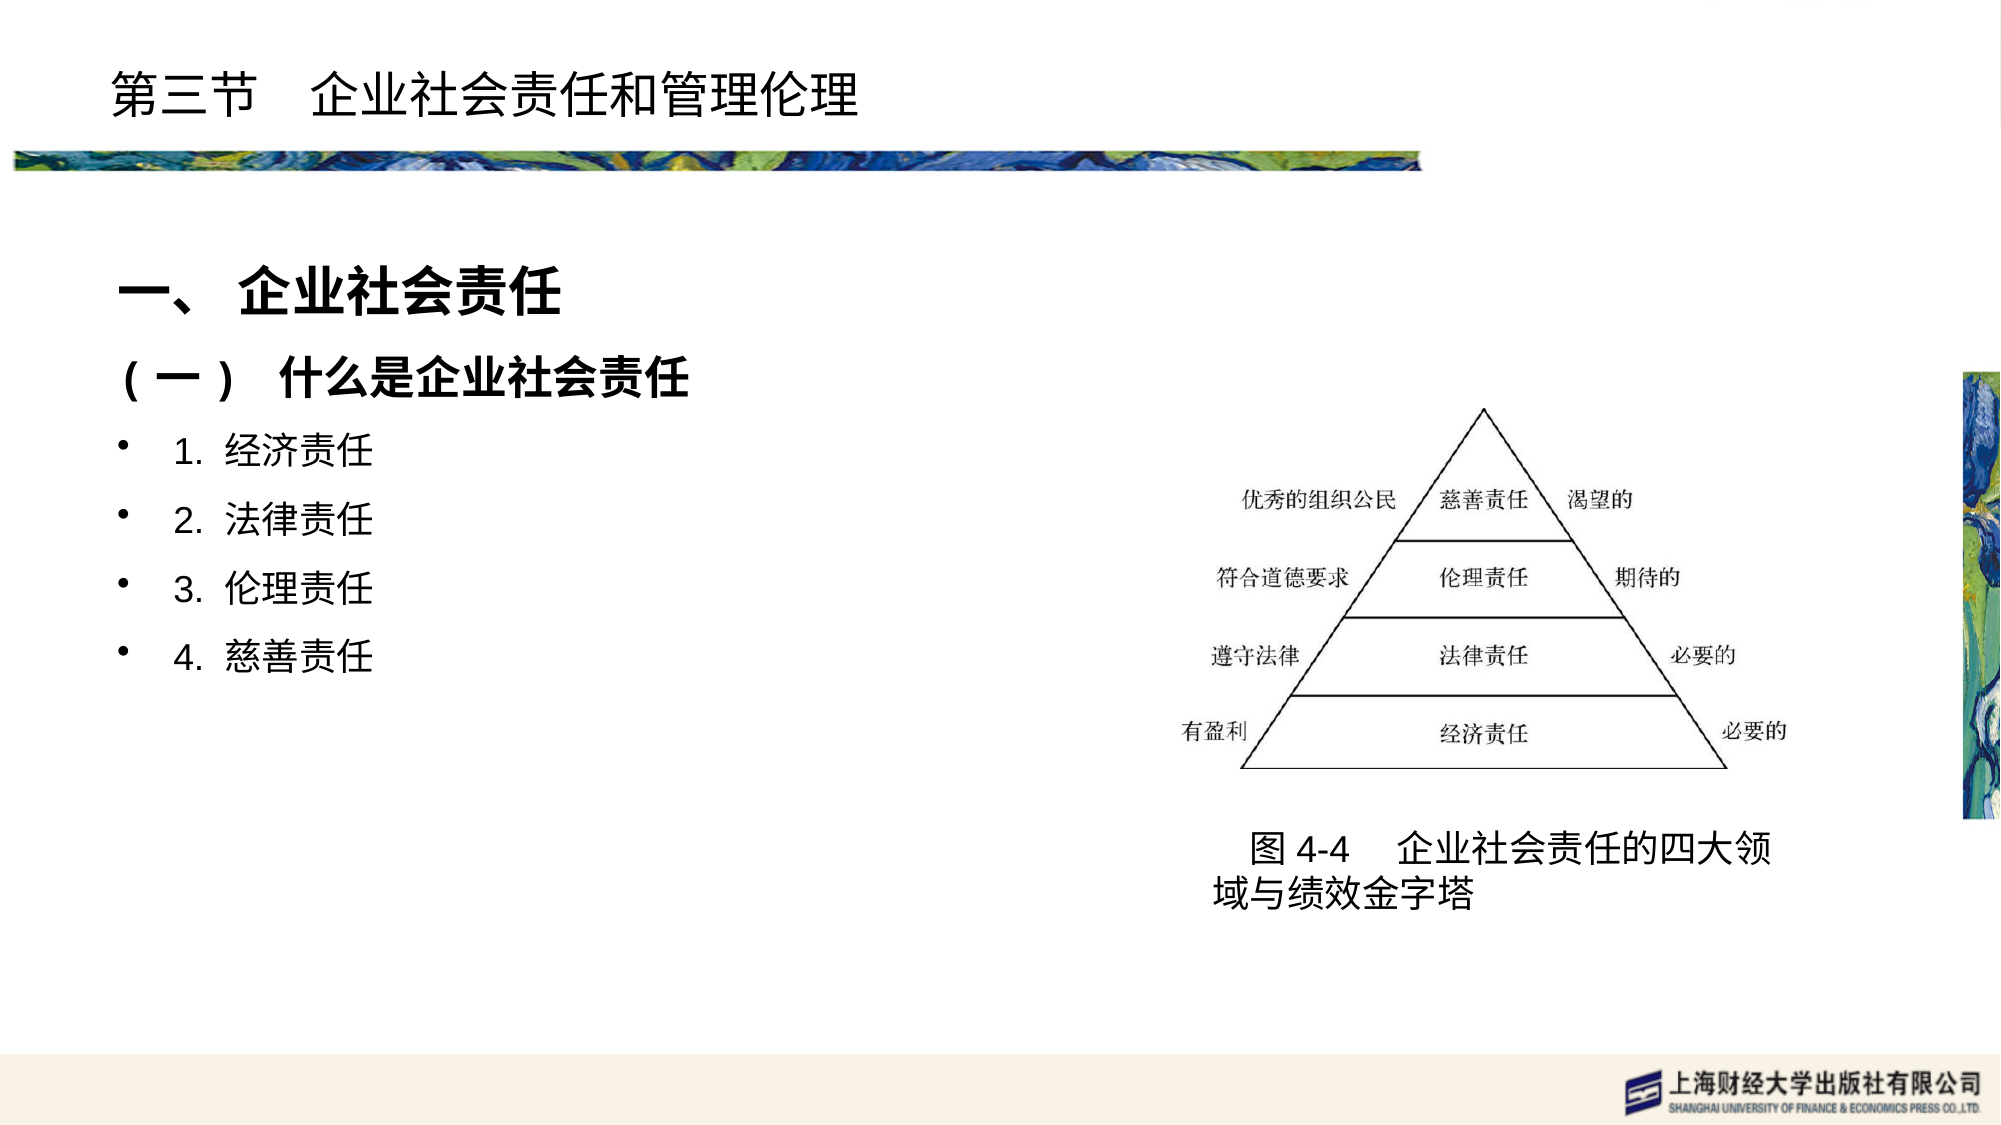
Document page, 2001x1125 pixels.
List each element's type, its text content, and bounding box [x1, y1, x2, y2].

text_box 图4-4 企业社会责任的四大领域与绩效金字塔 [1197, 817, 1822, 923]
picture [0, 0, 2001, 1125]
list 一、 企业社会责任 (一) 什么是企业社会责任 1. 经济责任 2. 法律责任 3. 伦理责任 4. 慈善责任 [102, 233, 1208, 1032]
title 第三节 企业社会责任和管理伦理 [94, 42, 1451, 146]
